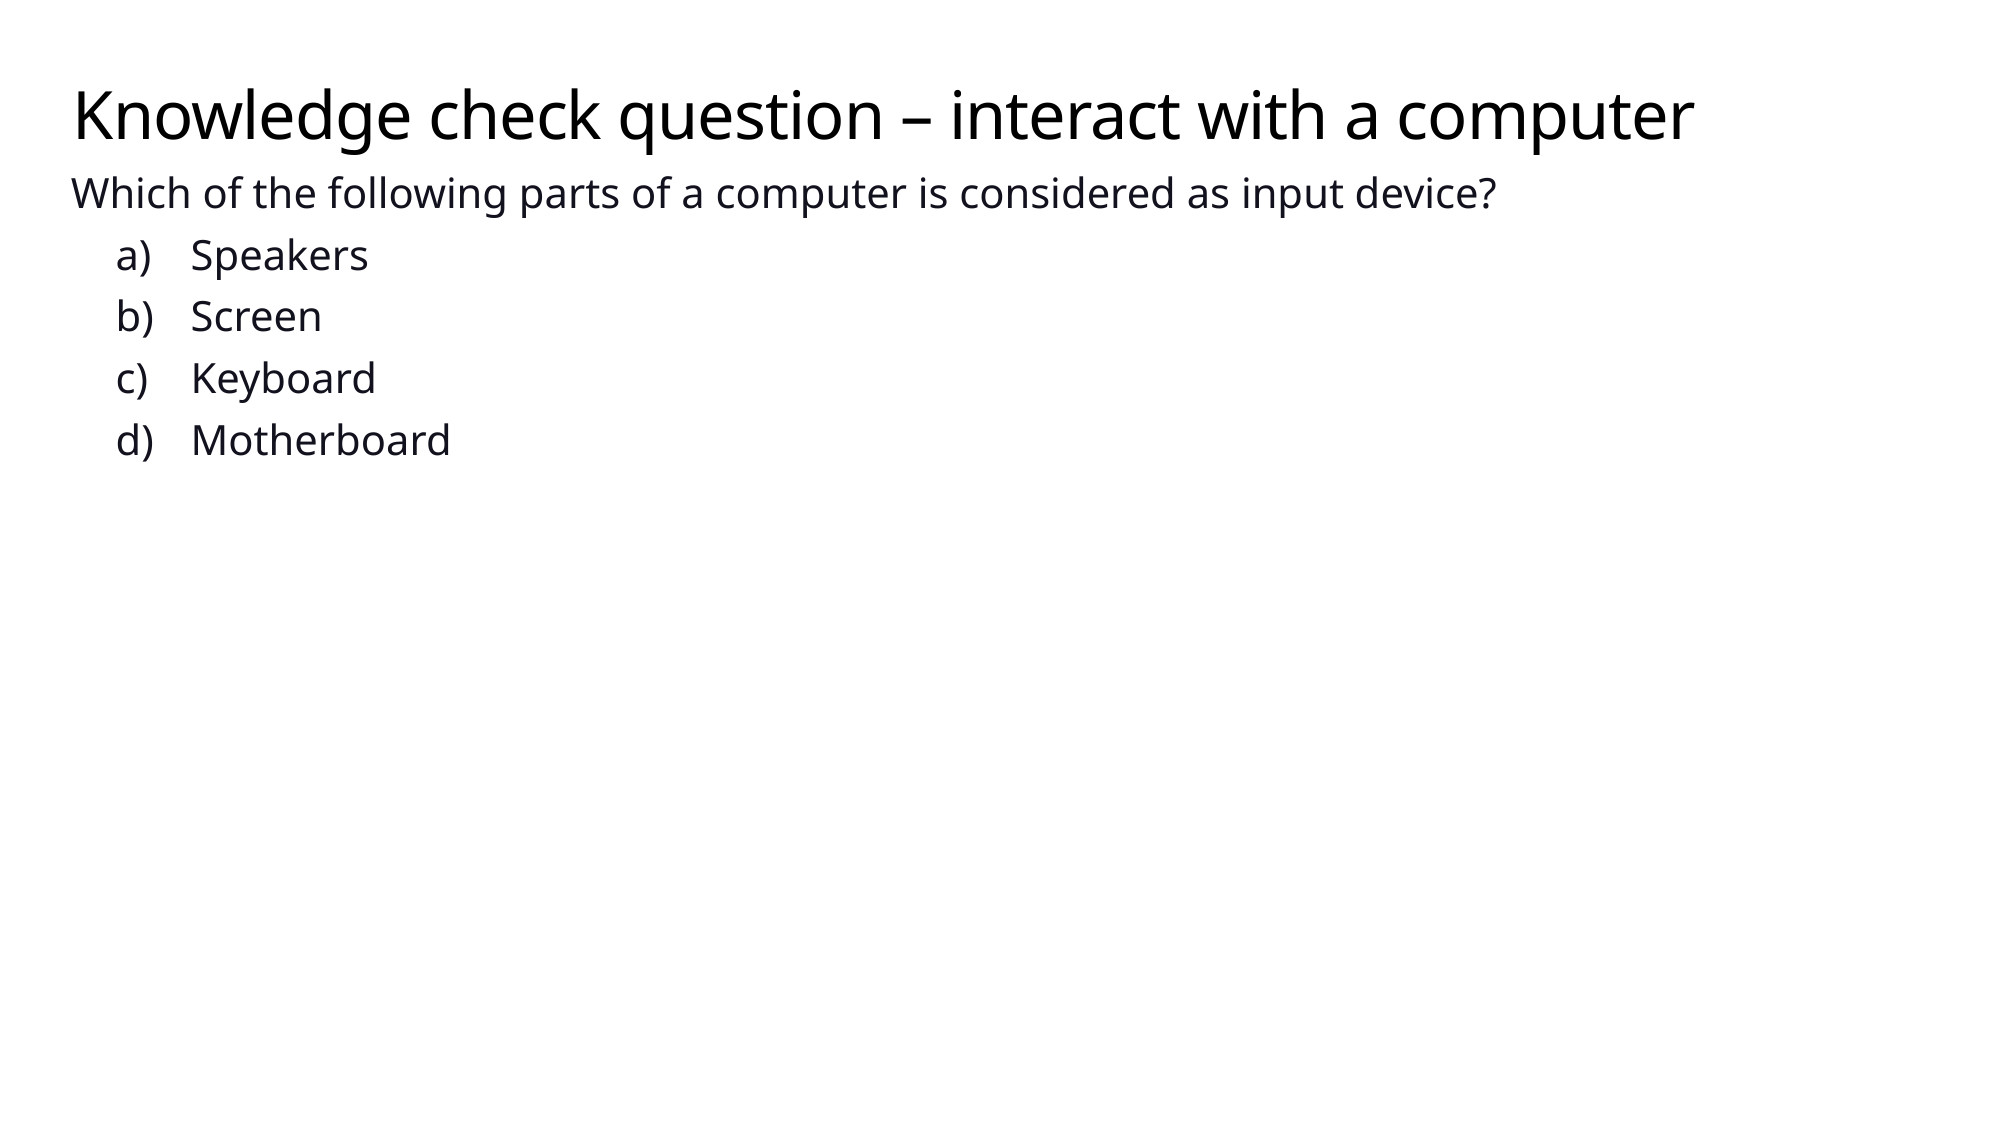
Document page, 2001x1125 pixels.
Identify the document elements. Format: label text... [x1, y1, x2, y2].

list Which of the following parts of a computer is considered as input device? Speakers Screen Keyboard Motherboard [70, 172, 1936, 973]
title Knowledge check question – interact with a computer [72, 72, 1934, 144]
